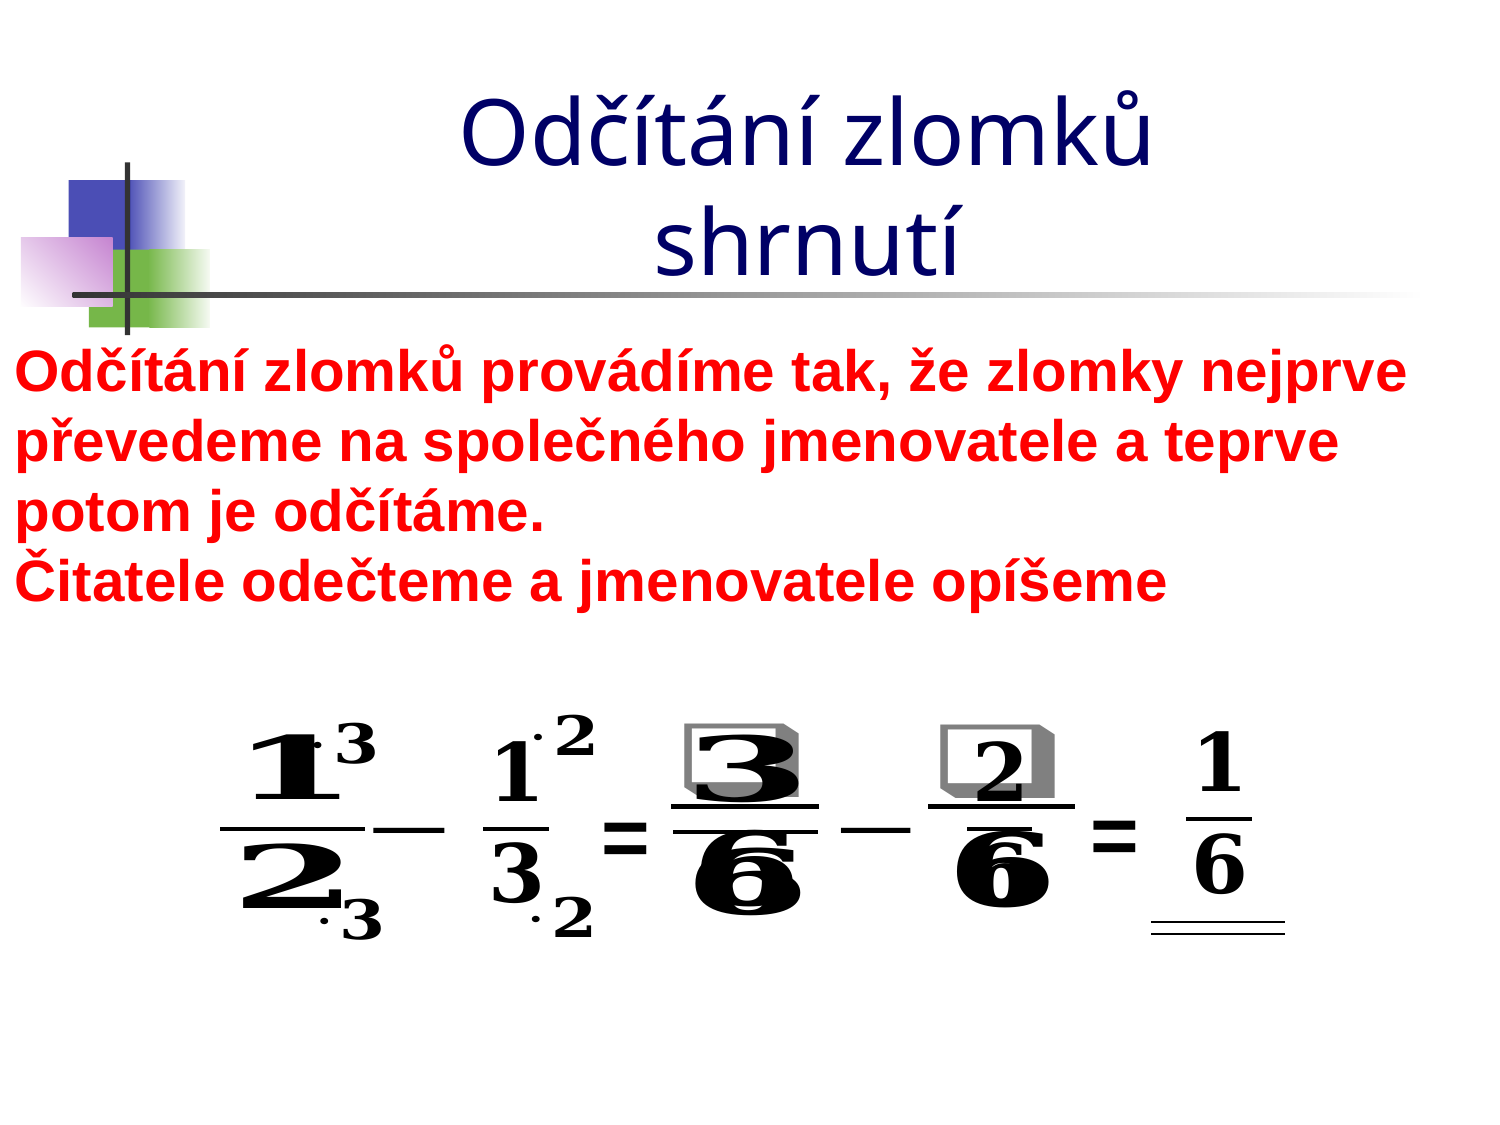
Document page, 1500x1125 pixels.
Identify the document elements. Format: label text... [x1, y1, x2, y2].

text_box = [586, 776, 662, 891]
text_box Odčítání zlomků shrnutí [168, 66, 1447, 292]
text_box = [1076, 774, 1151, 890]
text_box Odčítání zlomků provádíme tak, že zlomky nejprve převedeme na společného jmenovatele a teprve potom je odčítáme. Čitatele odečteme a jmenovatele opíšeme [0, 325, 1500, 621]
